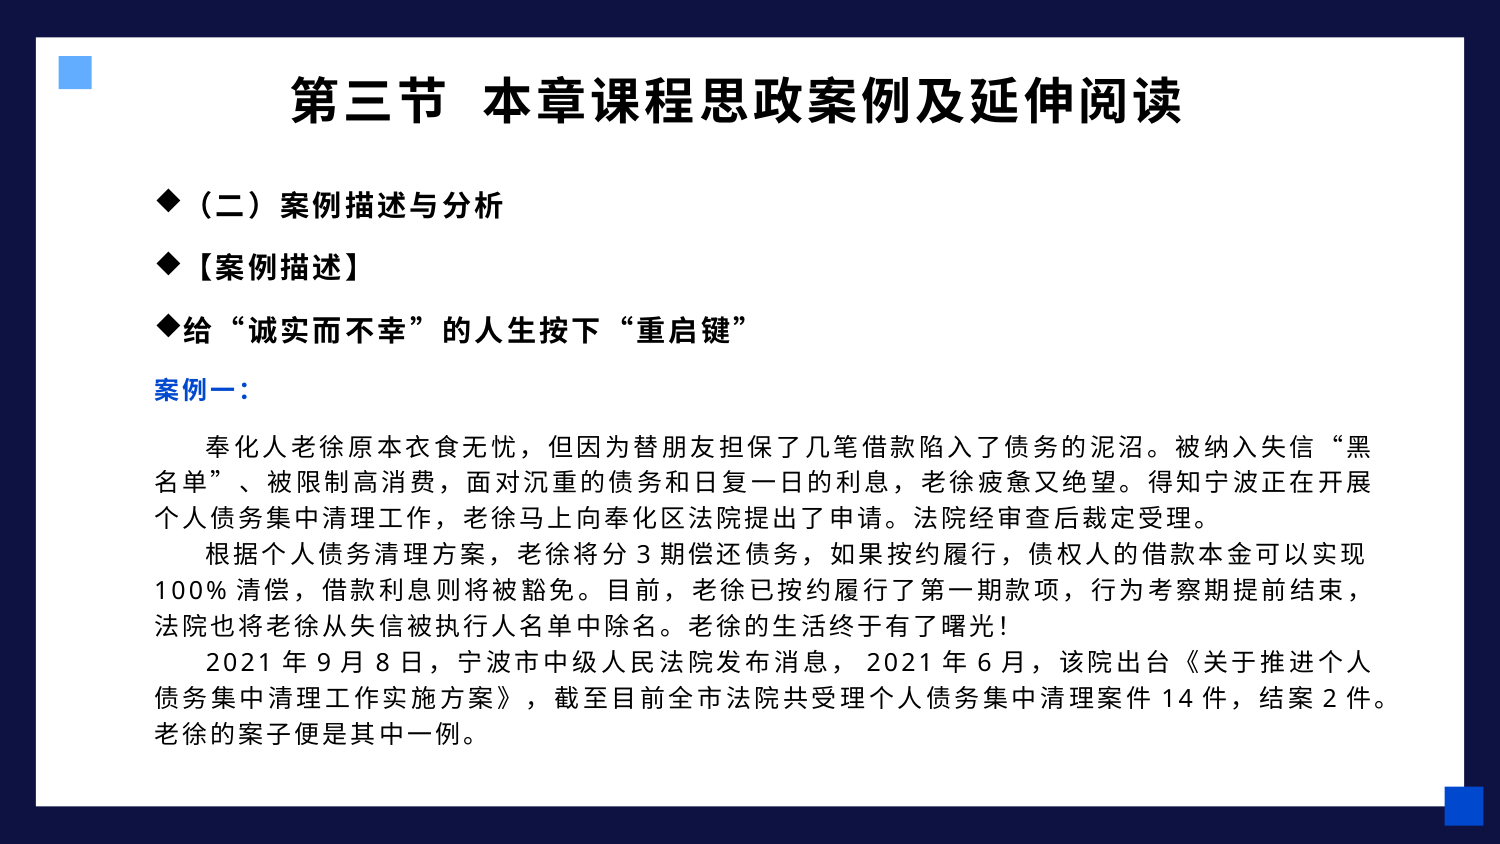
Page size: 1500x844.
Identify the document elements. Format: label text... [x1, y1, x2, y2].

list （二）案例描述与分析 【案例描述】 给“诚实而不幸”的人生按下“重启键” 案例一： 奉化人老徐原本衣食无忧，但因为替朋友担保了几笔借款陷入了债务的泥沼。被纳入失信“黑名单”、被限制高消费，面对沉重的债务和日复一日的利息，老徐疲惫又绝望。得知宁波正在开展个人债务集中清理工作，老徐马上向奉化区法院提出了申请。法院经审查后裁定受理。 根据个人债务清理方案，老徐将分3期偿还债务，如果按约履行，债权人的借款本金可以实现100%清偿，借款利息则将被豁免。目前，老徐已按约履行了第一期款项，行为考察期提前结束，法院也将老徐从失信被执行人名单中除名。老徐的生活终于有了曙光！ 2021年9月8日，宁波市中级人民法院发布消息，2021年6月，该院出台《关于推进个人债务集中清理工作实施方案》，截至目前全市法院共受理个人债务集中清理案件14件，结案2件。老徐的案子便是其中一例。 [137, 180, 1389, 604]
title 第三节 本章课程思政案例及延伸阅读 [141, 48, 1327, 138]
